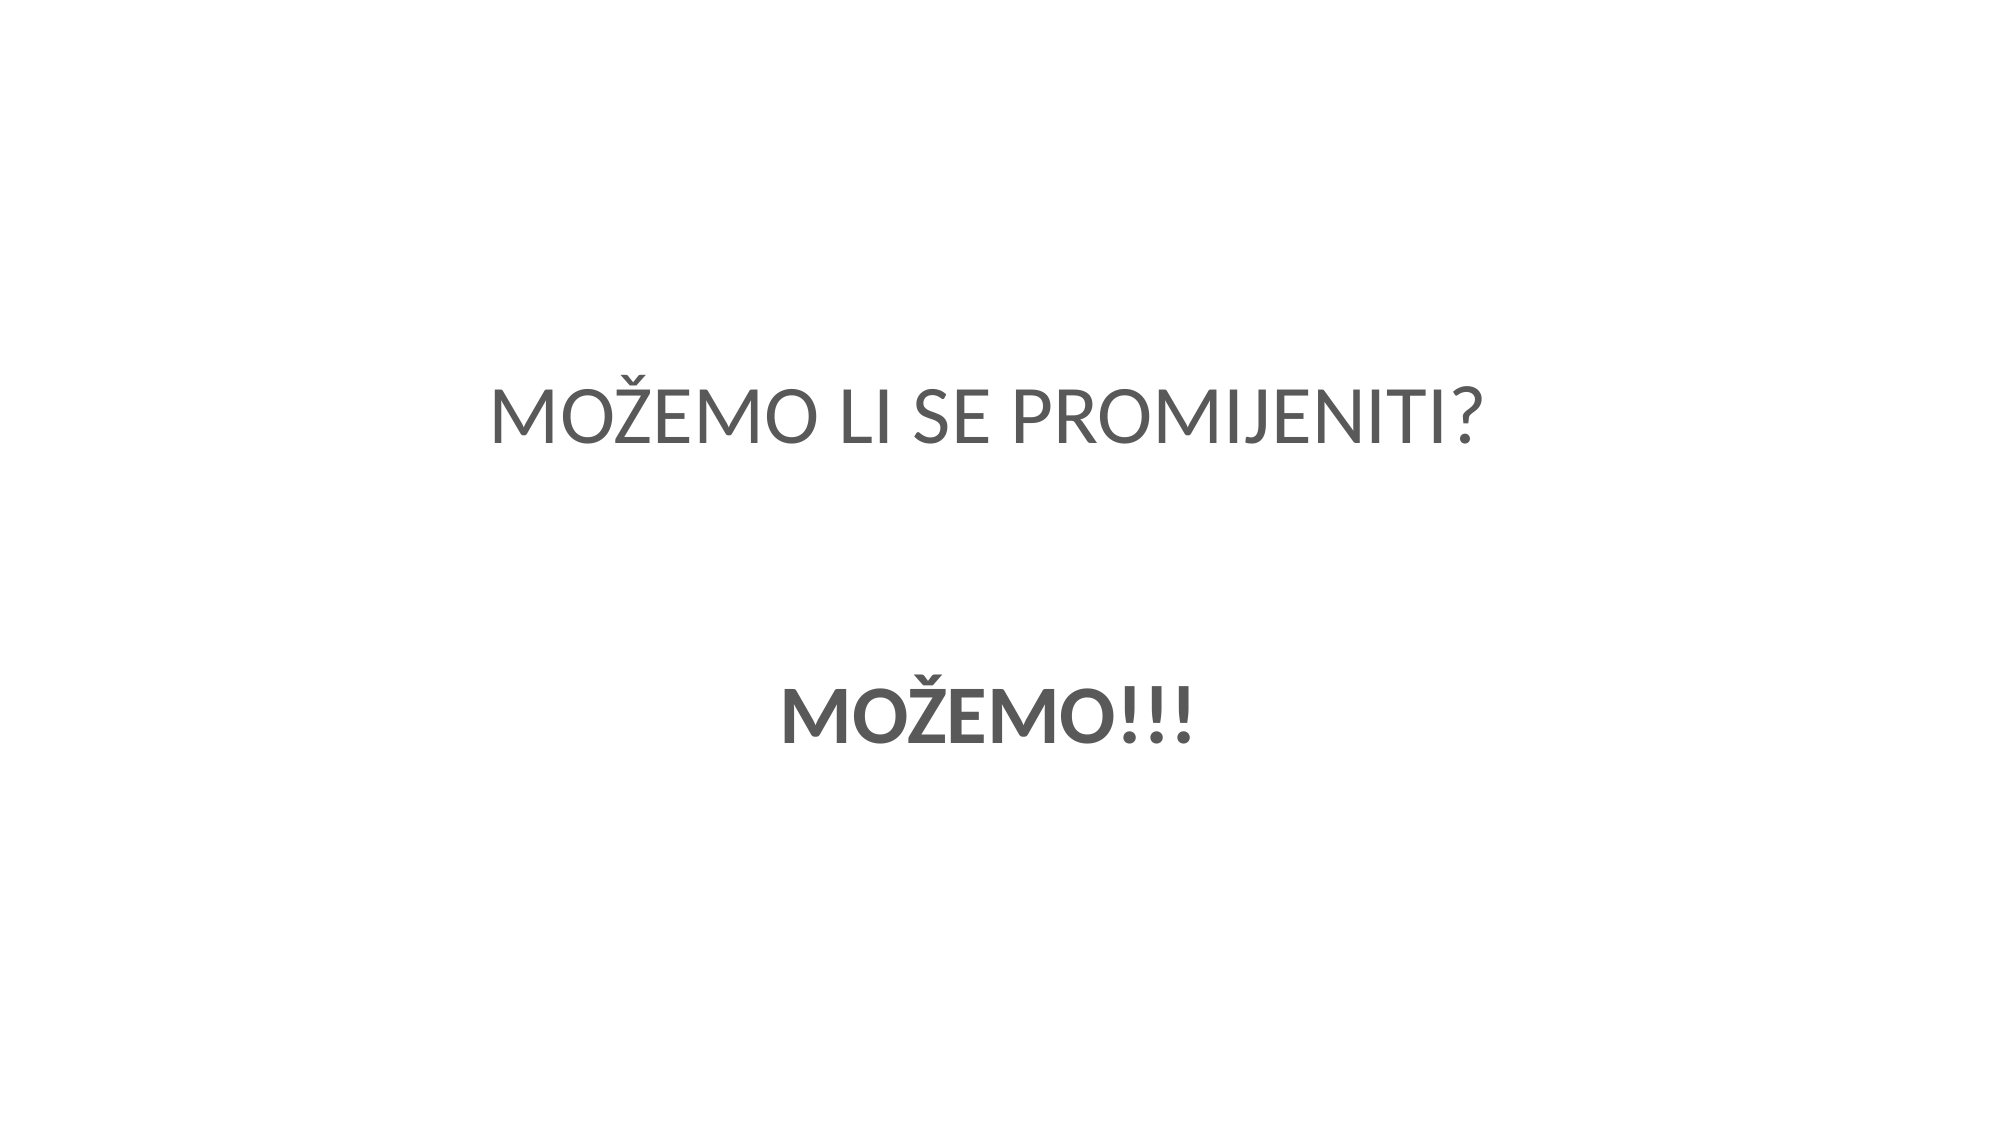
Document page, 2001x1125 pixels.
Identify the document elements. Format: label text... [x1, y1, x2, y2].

text_box MOŽEMO LI SE PROMIJENITI? MOŽEMO!!! [46, 303, 1931, 768]
